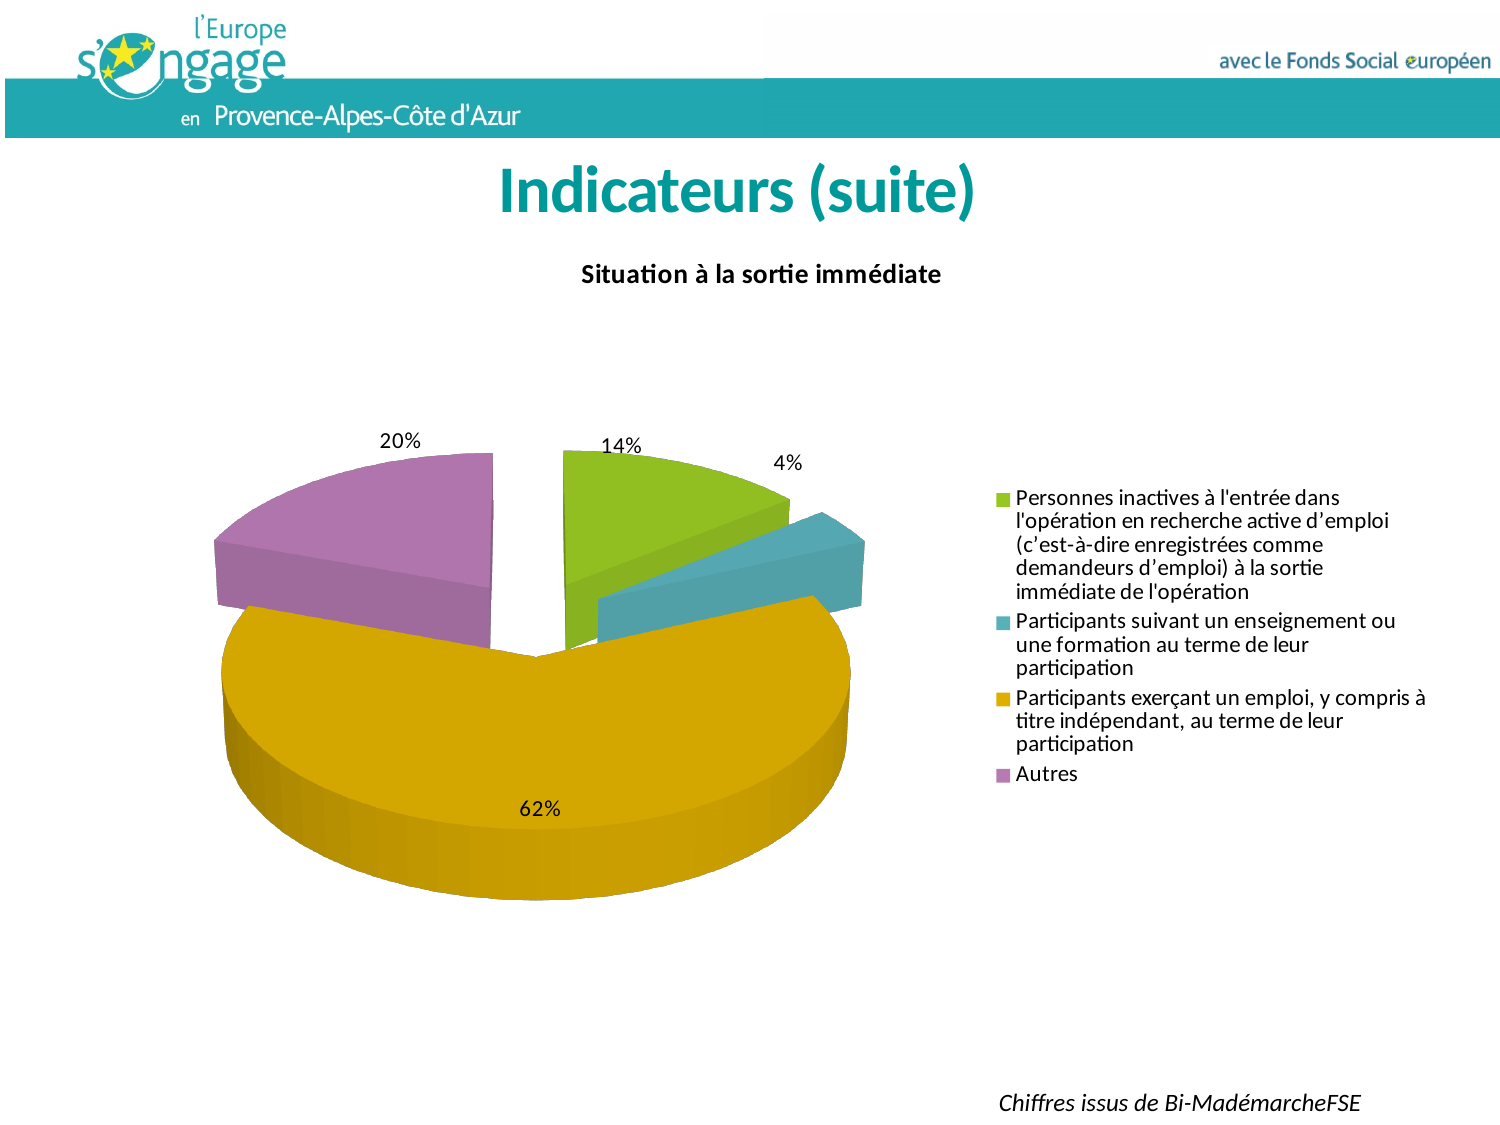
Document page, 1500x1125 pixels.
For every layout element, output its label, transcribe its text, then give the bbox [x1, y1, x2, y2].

picture [1205, 45, 1500, 76]
text_box Chiffres issus de Bi-MadémarcheFSE [984, 1078, 1469, 1124]
title Indicateurs (suite) [407, 151, 1069, 227]
chart [76, 228, 1448, 1048]
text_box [4, 14, 1500, 138]
